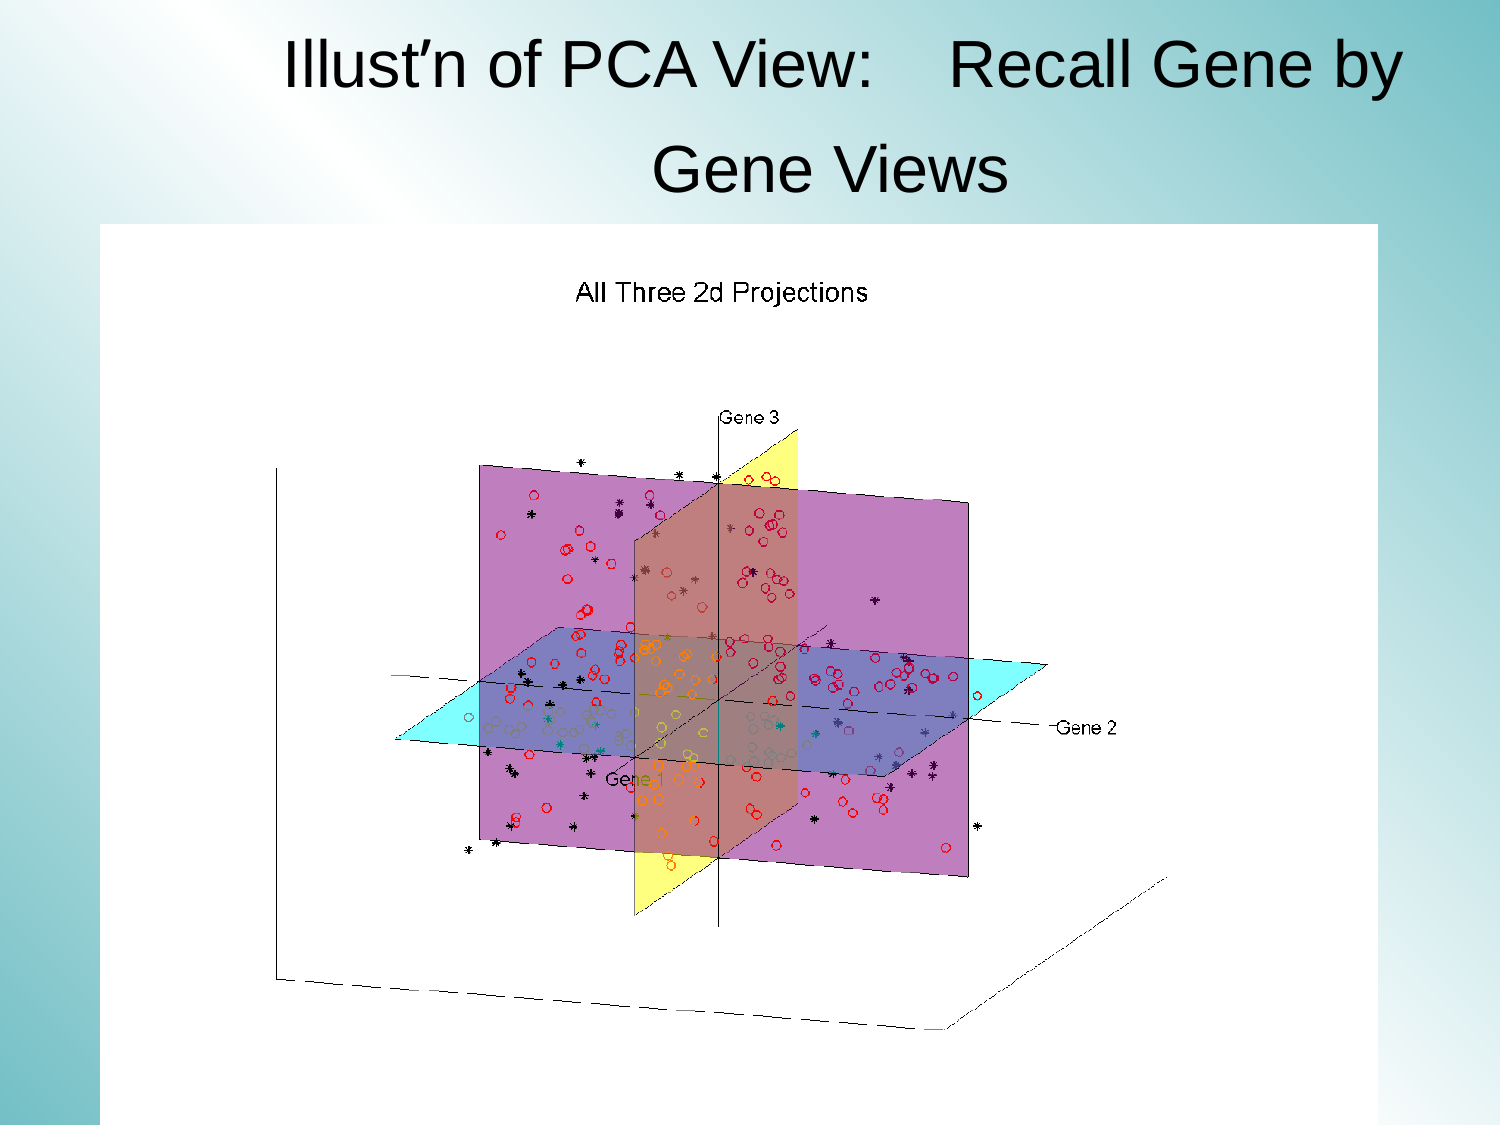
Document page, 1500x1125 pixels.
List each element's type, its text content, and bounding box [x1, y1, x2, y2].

title Illust’n of PCA View: Recall Gene by Gene Views [237, 75, 1450, 156]
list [99, 224, 1378, 1125]
